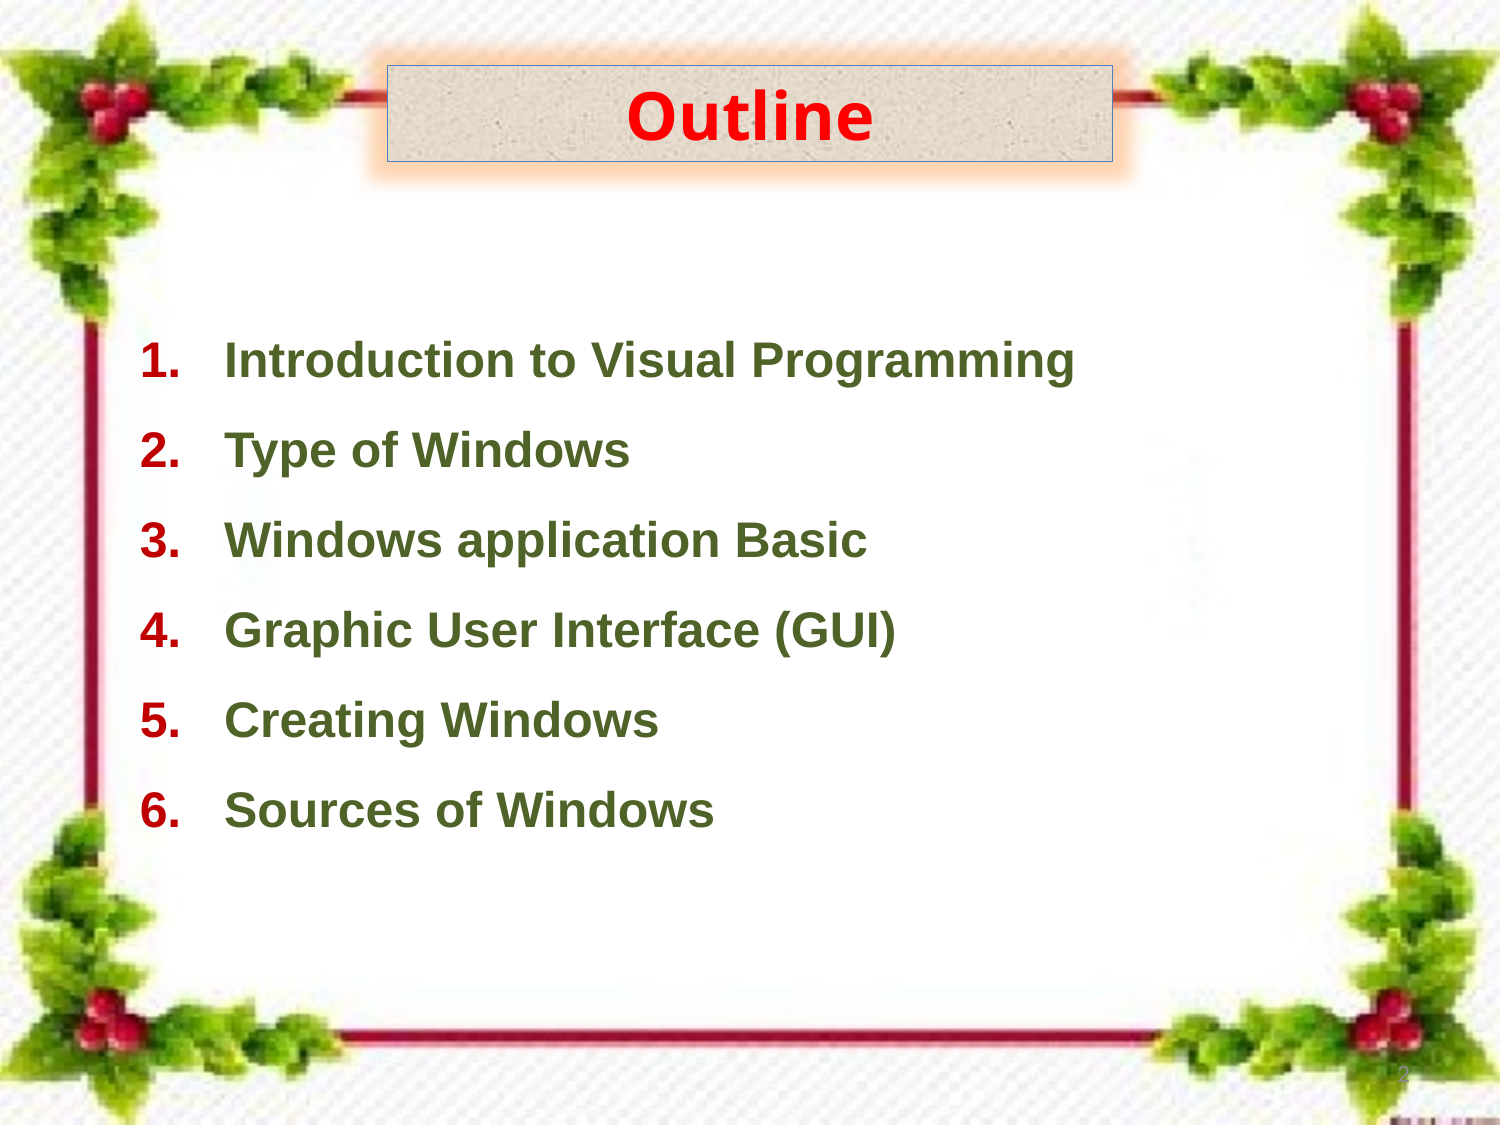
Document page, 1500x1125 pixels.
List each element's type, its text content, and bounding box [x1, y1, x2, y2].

picture [0, 0, 1500, 1125]
text_box Introduction to Visual Programming Type of Windows Windows application Basic Graphic User Interface (GUI) Creating Windows Sources of Windows [125, 290, 1363, 846]
text_box Outline [387, 65, 1113, 162]
slide_number 2 [1074, 1042, 1425, 1103]
